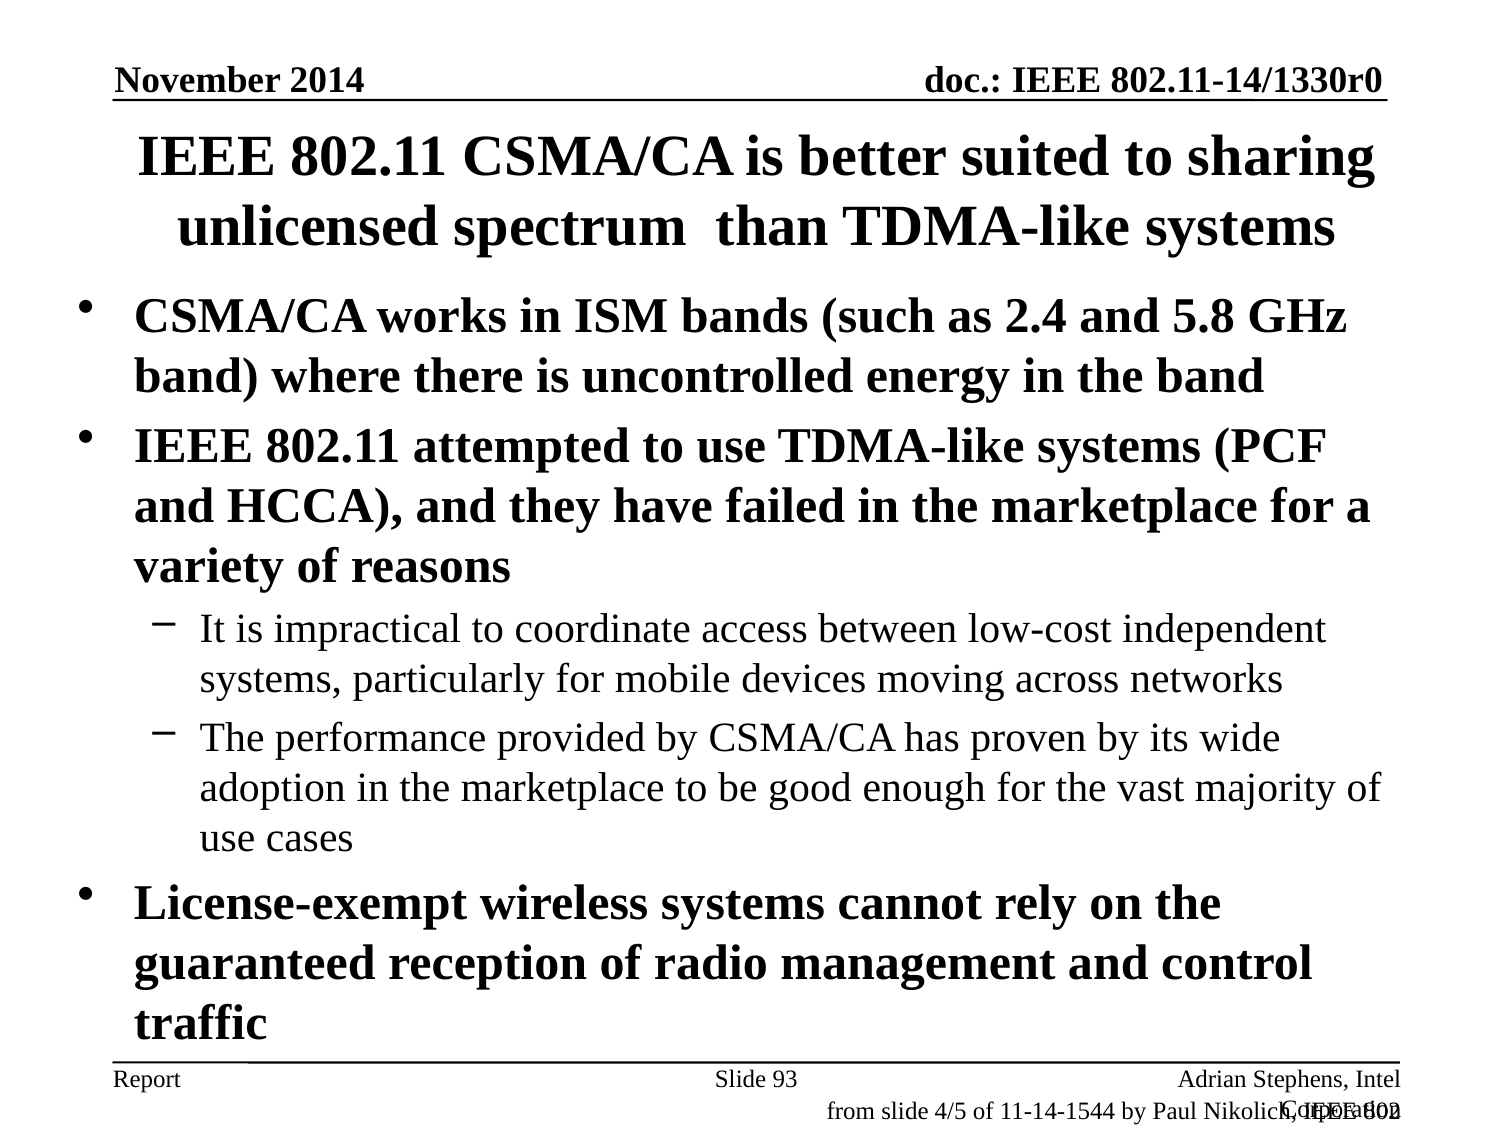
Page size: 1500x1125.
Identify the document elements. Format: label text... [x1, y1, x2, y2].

title IEEE 802.11 CSMA/CA is better suited to sharing unlicensed spectrum than TDMA-like systems [112, 112, 1402, 263]
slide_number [114, 54, 374, 101]
slide_number Slide 93 [712, 1061, 800, 1087]
text_box from slide 4/5 of 11-14-1544 by Paul Nikolich, IEEE 802 [343, 1087, 1417, 1125]
list CSMA/CA works in ISM bands (such as 2.4 and 5.8 GHz band) where there is uncontrolled energy in the band IEEE 802.11 attempted to use TDMA-like systems (PCF and HCCA), and they have failed in the marketplace for a variety of reasons It is impractical to coordinate access between low-cost independent systems, particularly for mobile devices moving across networks The performance provided by CSMA/CA has proven by its wide adoption in the marketplace to be good enough for the vast majority of use cases License-exempt wireless systems cannot rely on the guaranteed reception of radio management and control traffic [62, 275, 1425, 1013]
footer Adrian Stephens, Intel Corporation [1149, 1061, 1402, 1087]
